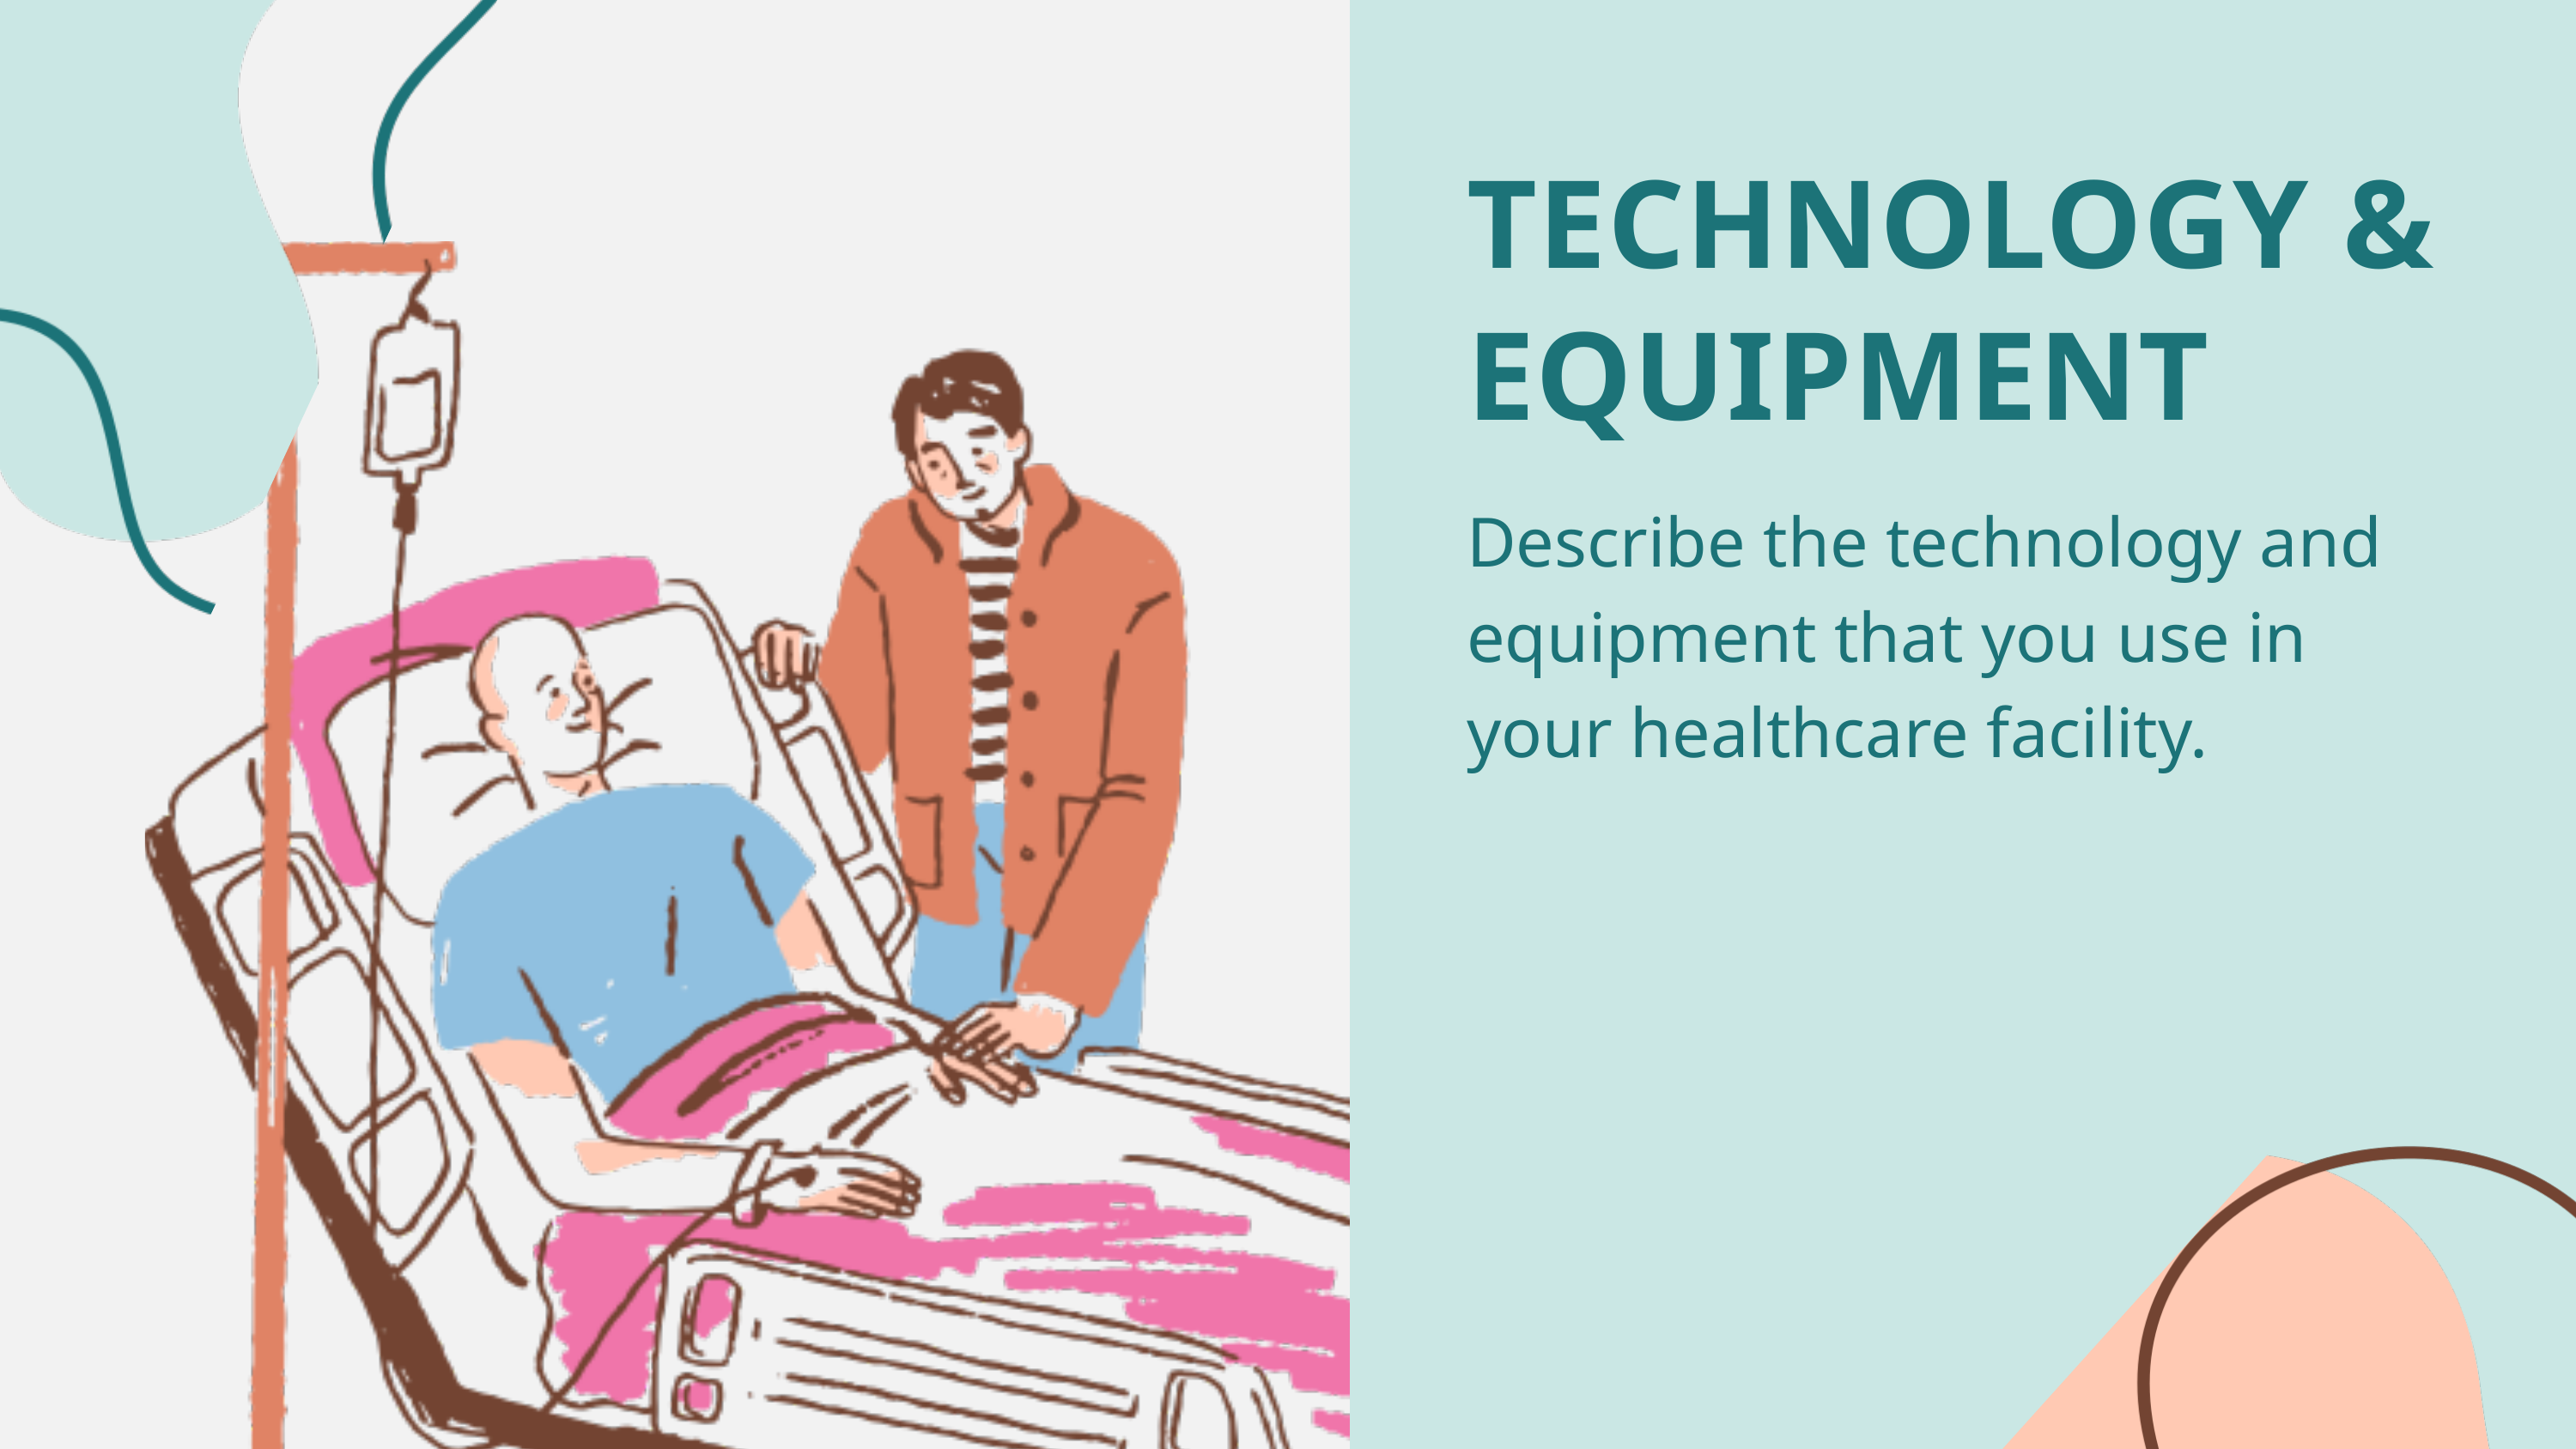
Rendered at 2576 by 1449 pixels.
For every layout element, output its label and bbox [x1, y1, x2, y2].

text_box [1350, 0, 2576, 1449]
text_box [0, 0, 498, 631]
text_box [144, 241, 1345, 1449]
